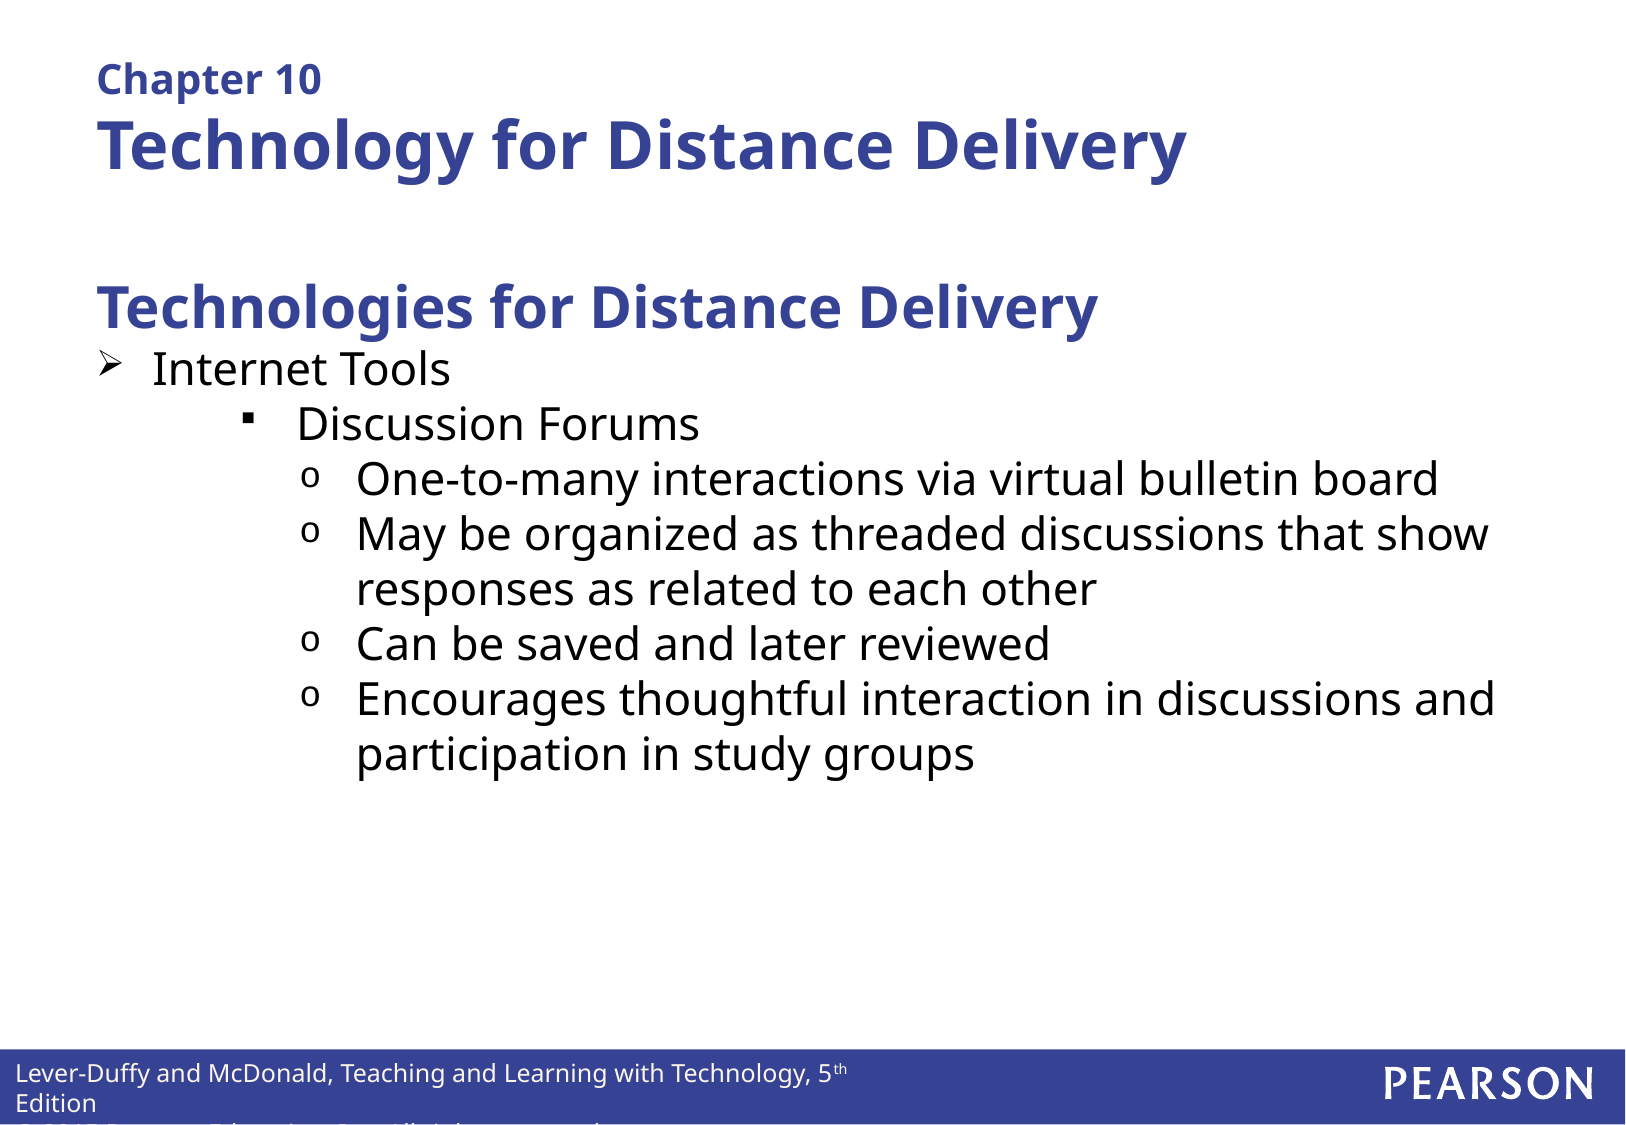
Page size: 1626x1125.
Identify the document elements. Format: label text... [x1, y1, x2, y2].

list Technologies for Distance Delivery Internet Tools Discussion Forums One-to-many interactions via virtual bulletin board May be organized as threaded discussions that show responses as related to each other Can be saved and later reviewed Encourages thoughtful interaction in discussions and participation in study groups [81, 262, 1544, 1005]
title Chapter 10 Technology for Distance Delivery [81, 45, 1544, 233]
